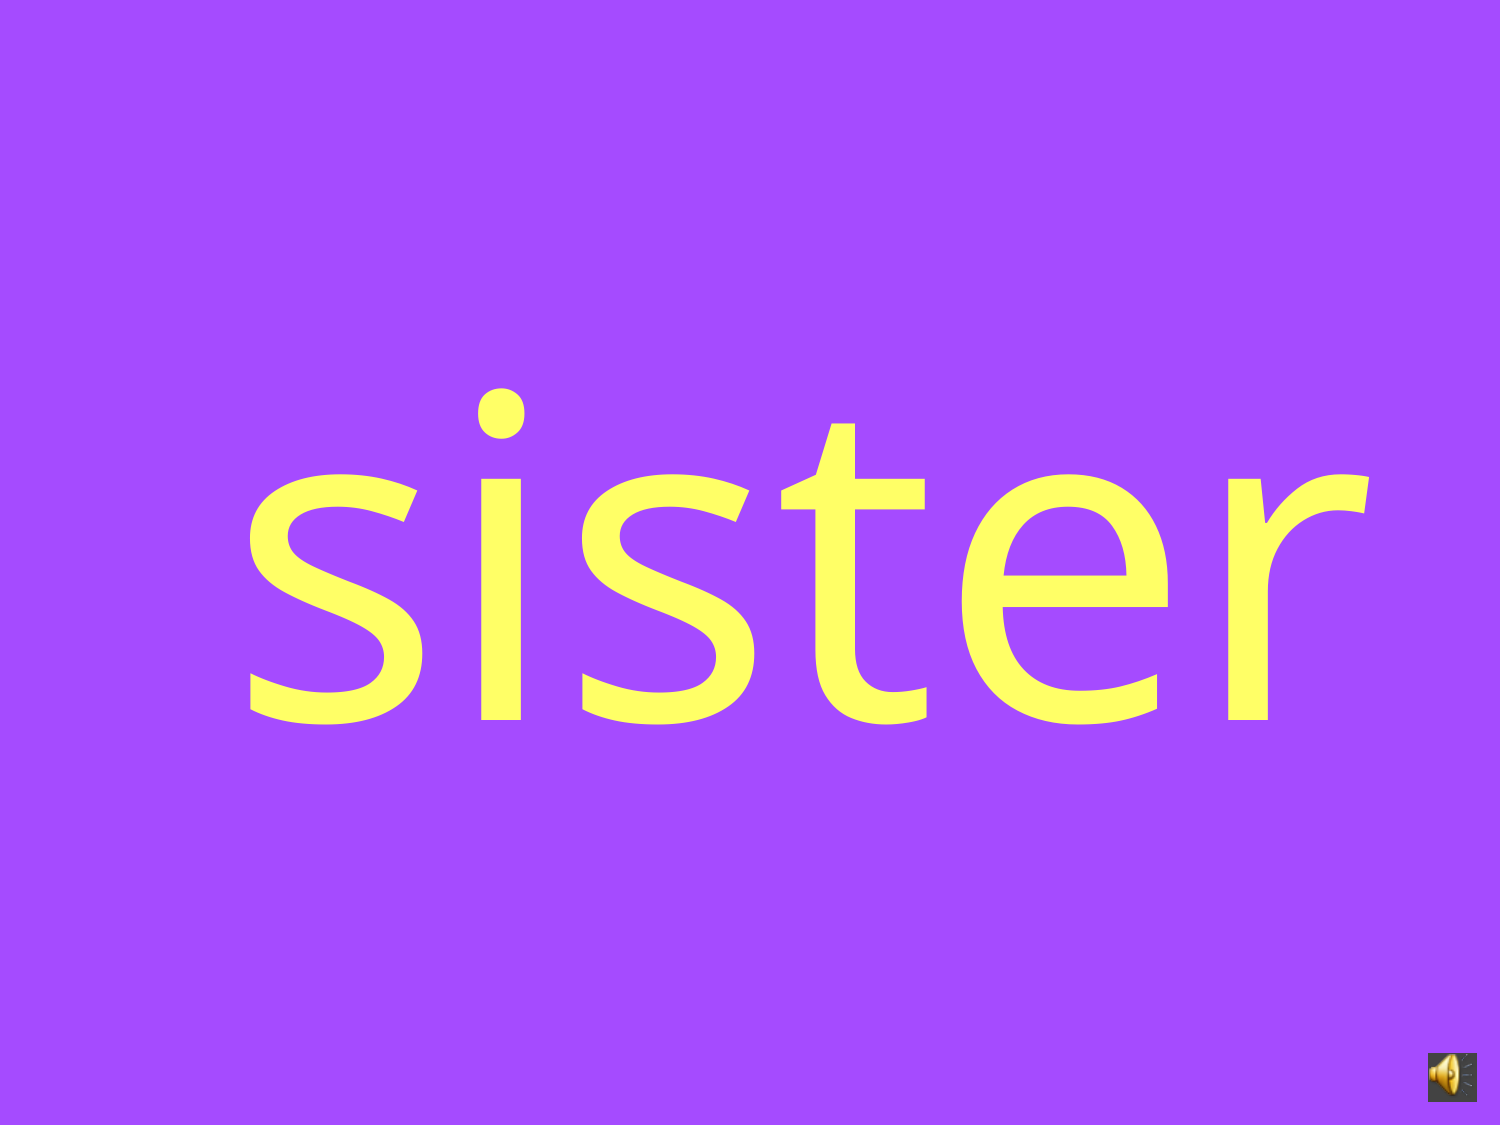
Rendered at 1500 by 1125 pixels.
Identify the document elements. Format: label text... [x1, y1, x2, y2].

picture [1427, 1052, 1478, 1103]
subtitle sister [212, 262, 1450, 763]
